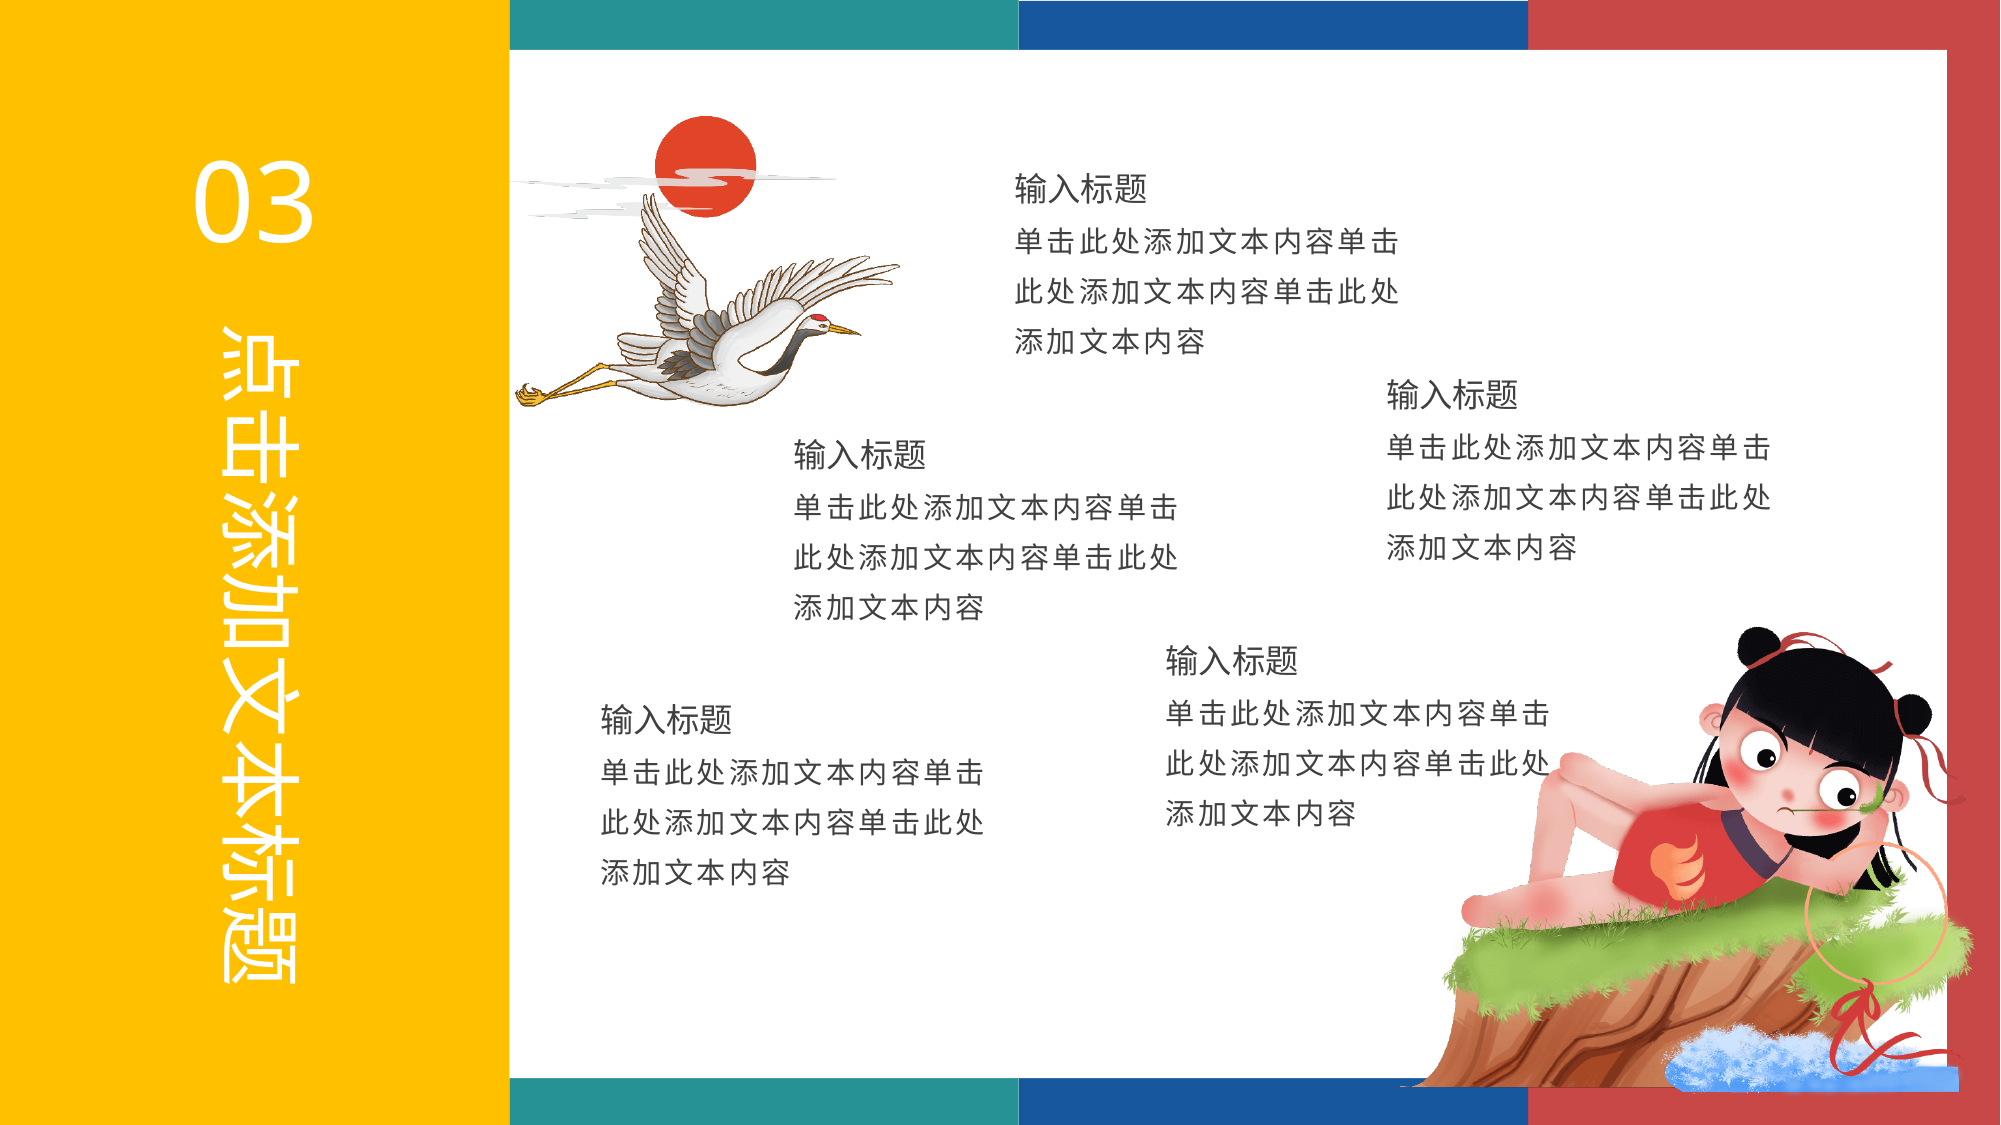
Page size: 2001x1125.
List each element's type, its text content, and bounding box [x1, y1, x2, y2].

picture [1399, 562, 2000, 1125]
picture [475, 50, 922, 497]
text_box 输入标题 单击此处添加文本内容单击此处添加文本内容单击此处添加文本内容 [1014, 158, 1429, 359]
text_box 输入标题 单击此处添加文本内容单击此处添加文本内容单击此处添加文本内容 [1386, 364, 1801, 565]
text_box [141, 122, 368, 1052]
text_box 输入标题 单击此处添加文本内容单击此处添加文本内容单击此处添加文本内容 [600, 688, 1015, 889]
text_box [0, 0, 510, 1125]
text_box 输入标题 单击此处添加文本内容单击此处添加文本内容单击此处添加文本内容 [793, 424, 1209, 625]
text_box 输入标题 单击此处添加文本内容单击此处添加文本内容单击此处添加文本内容 [1165, 630, 1399, 831]
